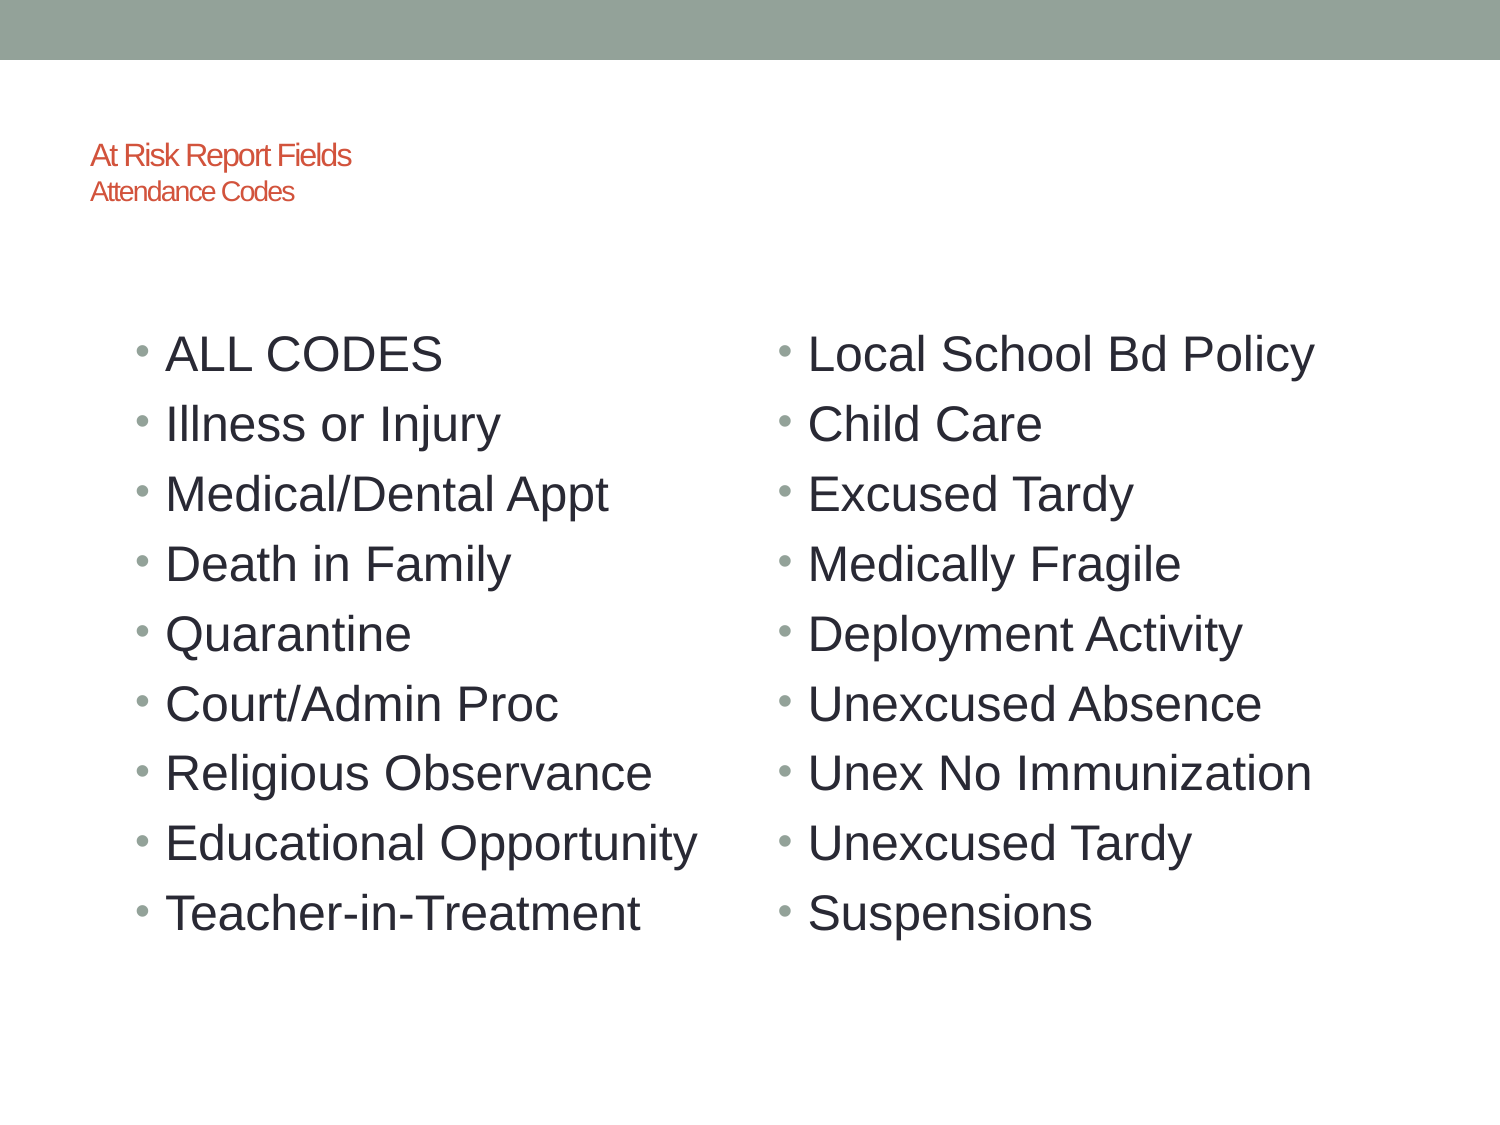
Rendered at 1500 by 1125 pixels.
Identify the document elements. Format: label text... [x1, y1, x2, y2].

list ALL CODES Illness or Injury Medical/Dental Appt Death in Family Quarantine Court/Admin Proc Religious Observance Educational Opportunity Teacher-in-Treatment [75, 313, 738, 1049]
title At Risk Report Fields Attendance Codes [75, 87, 1425, 250]
list Local School Bd Policy Child Care Excused Tardy Medically Fragile Deployment Activity Unexcused Absence Unex No Immunization Unexcused Tardy Suspensions [762, 313, 1425, 1049]
